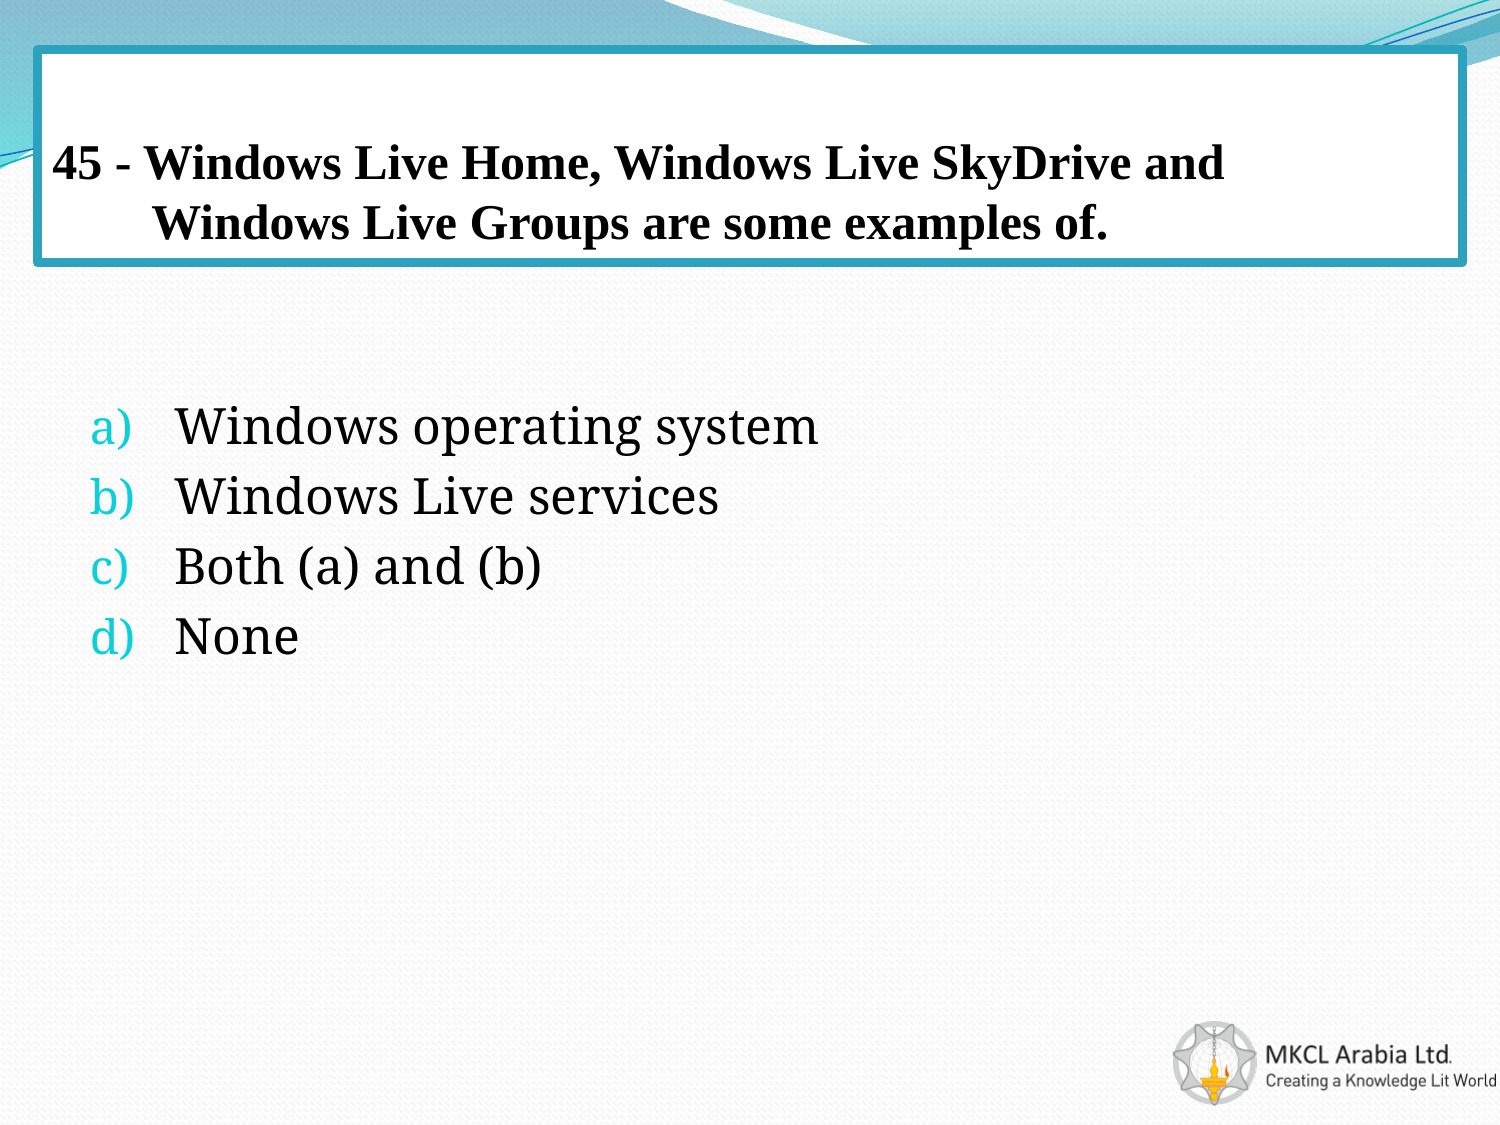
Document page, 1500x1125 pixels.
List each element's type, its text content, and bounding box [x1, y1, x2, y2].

picture [1172, 1021, 1496, 1106]
list Windows operating system Windows Live services Both (a) and (b) None [75, 317, 1425, 1038]
title 45 - Windows Live Home, Windows Live SkyDrive and Windows Live Groups are some examples of. [37, 62, 1388, 250]
